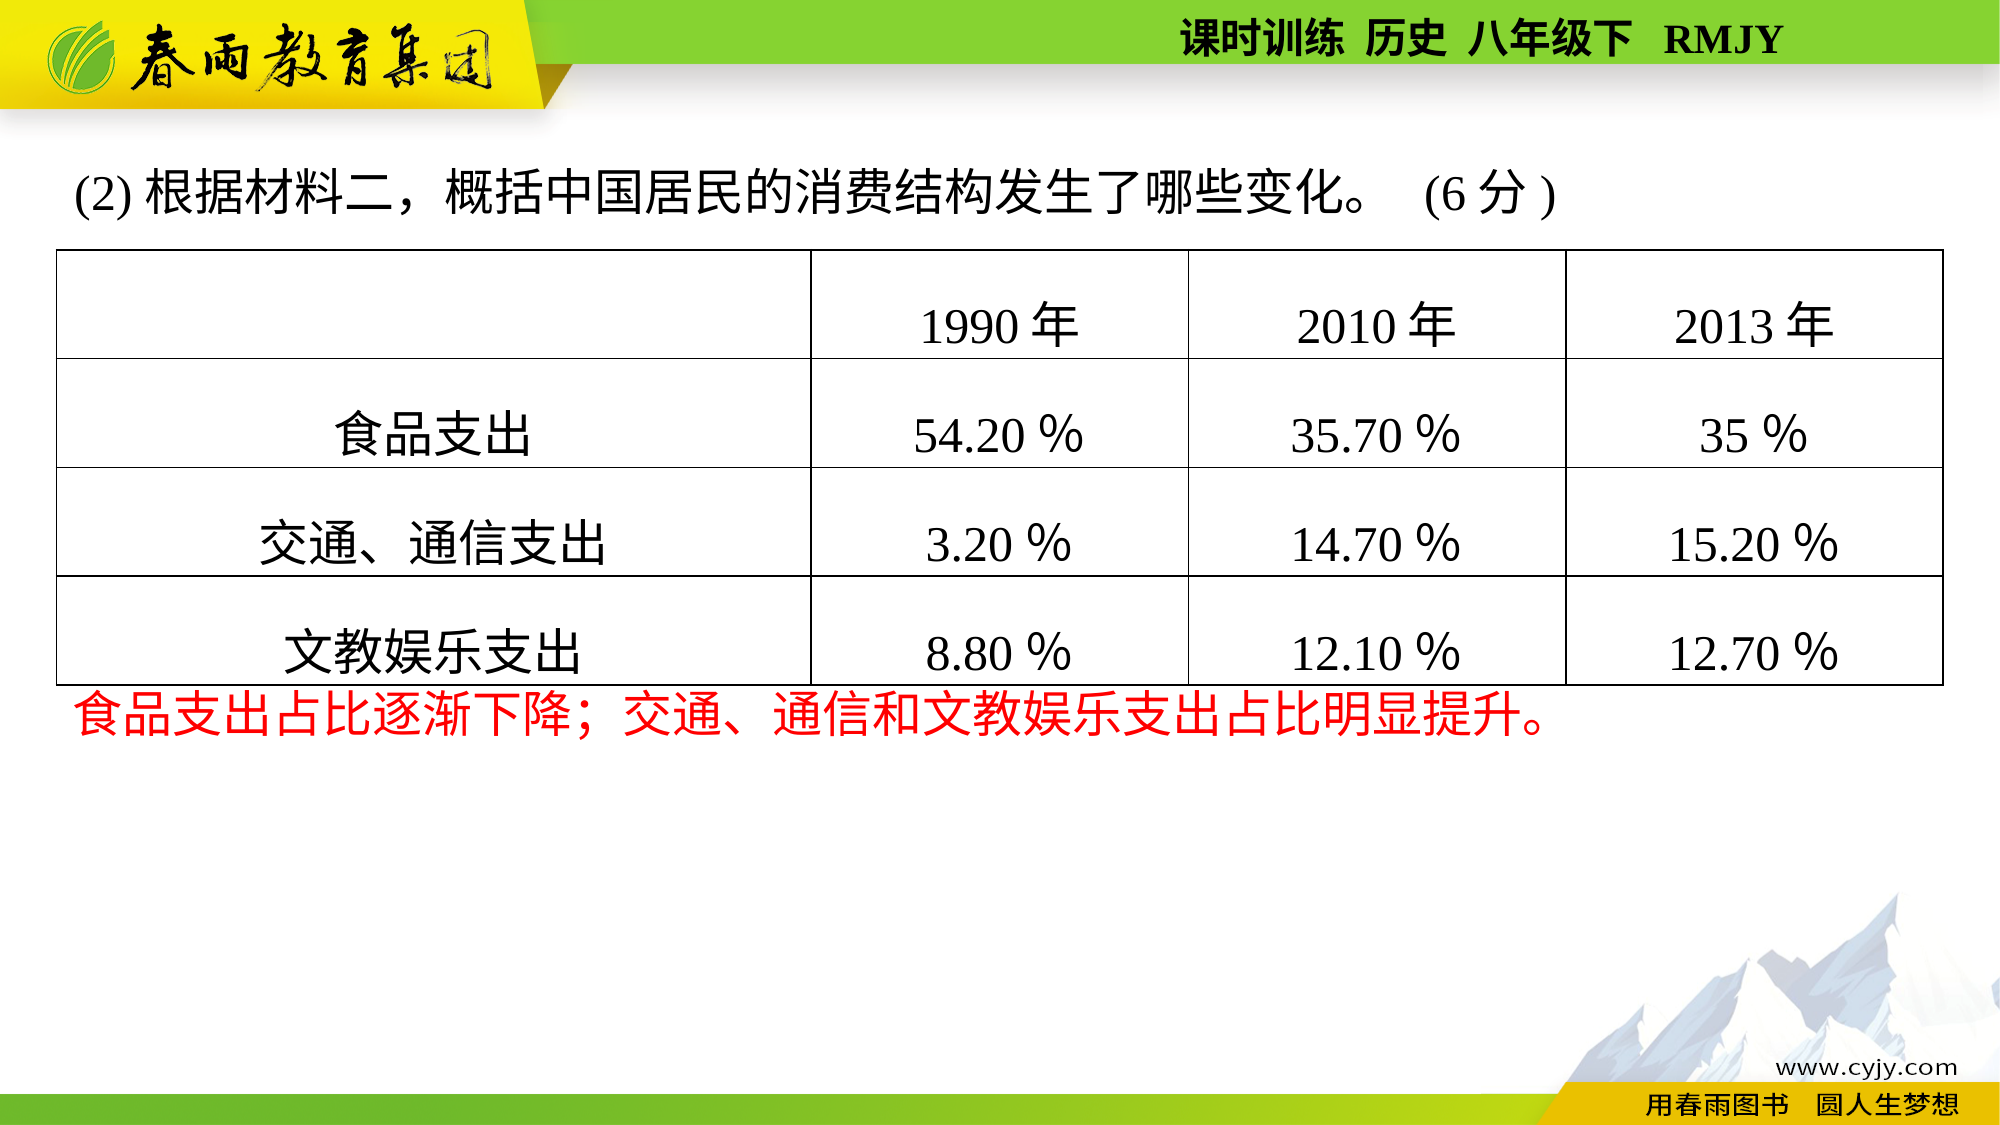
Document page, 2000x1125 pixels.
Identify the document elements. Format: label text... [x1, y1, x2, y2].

table_header 1990年 [812, 251, 1188, 358]
table_cell 3.20％ [812, 468, 1188, 575]
table_cell 54.20％ [812, 359, 1188, 467]
table_cell 14.70％ [1189, 468, 1565, 575]
table_header [57, 251, 810, 358]
text_box 食品支出占比逐渐下降；交通、通信和文教娱乐支出占比明显提升。 [57, 645, 1942, 751]
table_cell 35％ [1567, 359, 1942, 467]
picture [0, 0, 2000, 1125]
table_header 2010年 [1189, 251, 1565, 358]
table_cell 15.20％ [1567, 468, 1942, 575]
table_cell 食品支出 [57, 359, 810, 467]
table_cell 35.70％ [1189, 359, 1565, 467]
table_cell 12.10％ [1189, 577, 1565, 645]
table_cell 12.70％ [1567, 577, 1942, 645]
table_cell 8.80％ [812, 577, 1188, 645]
table_cell 文教娱乐支出 [57, 577, 810, 645]
list (2)根据材料二，概括中国居民的消费结构发生了哪些变化。 (6分) [59, 122, 1944, 217]
table_cell 交通、通信支出 [57, 468, 810, 575]
table_header 2013年 [1567, 251, 1942, 358]
